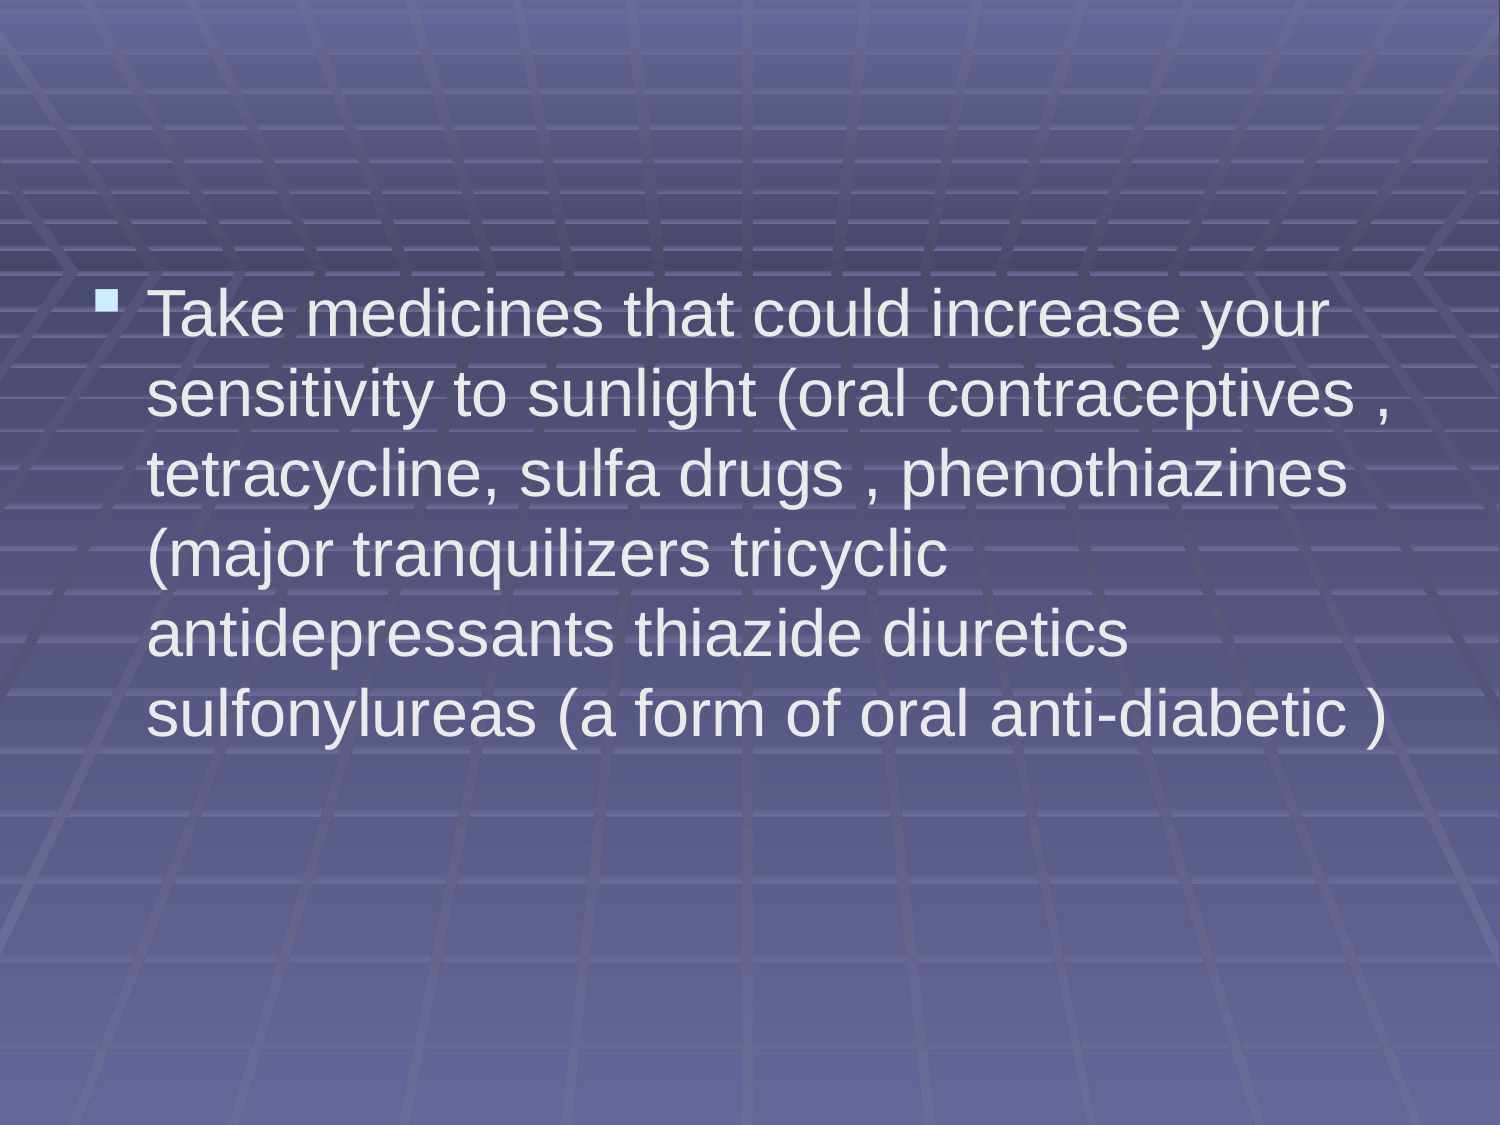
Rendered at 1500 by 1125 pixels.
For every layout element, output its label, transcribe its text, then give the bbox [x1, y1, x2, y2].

list Take medicines that could increase your sensitivity to sunlight (oral contraceptives , tetracycline, sulfa drugs , phenothiazines (major tranquilizers tricyclic antidepressants thiazide diuretics sulfonylureas (a form of oral anti-diabetic ) [74, 261, 1425, 1001]
